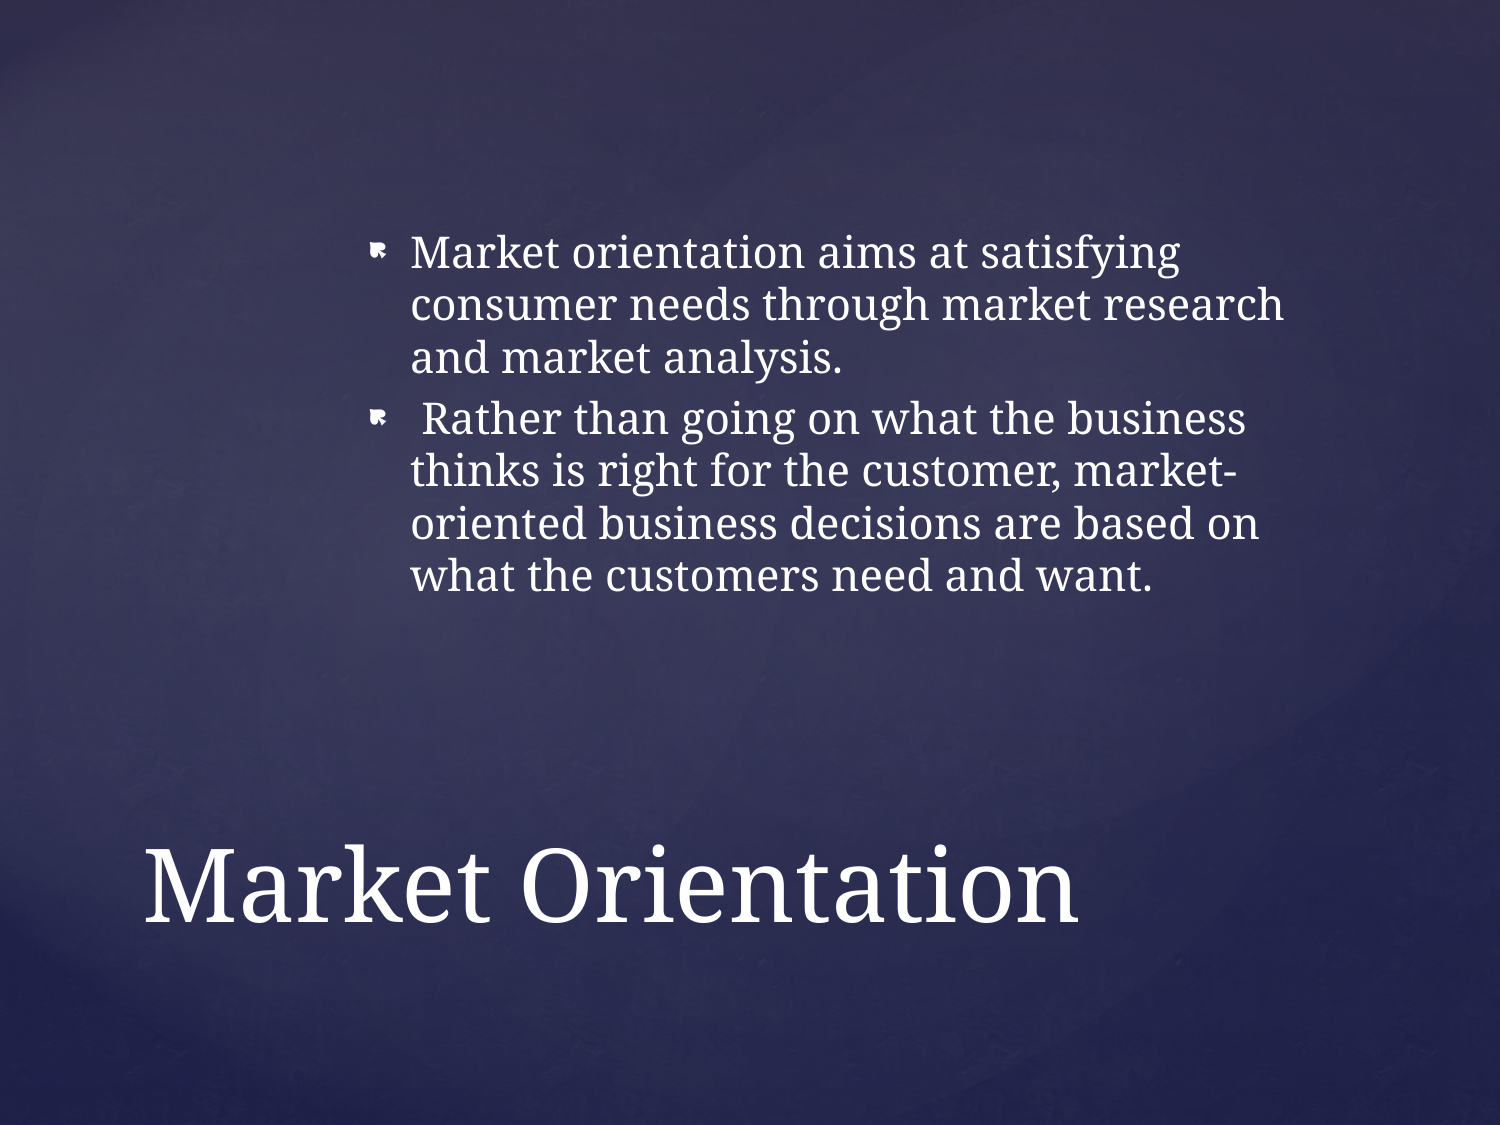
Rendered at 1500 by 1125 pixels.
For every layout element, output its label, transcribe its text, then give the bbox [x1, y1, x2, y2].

title Market Orientation [127, 800, 1365, 950]
list Market orientation aims at satisfying consumer needs through market research and market analysis. Rather than going on what the business thinks is right for the customer, market-oriented business decisions are based on what the customers need and want. [350, 112, 1350, 713]
